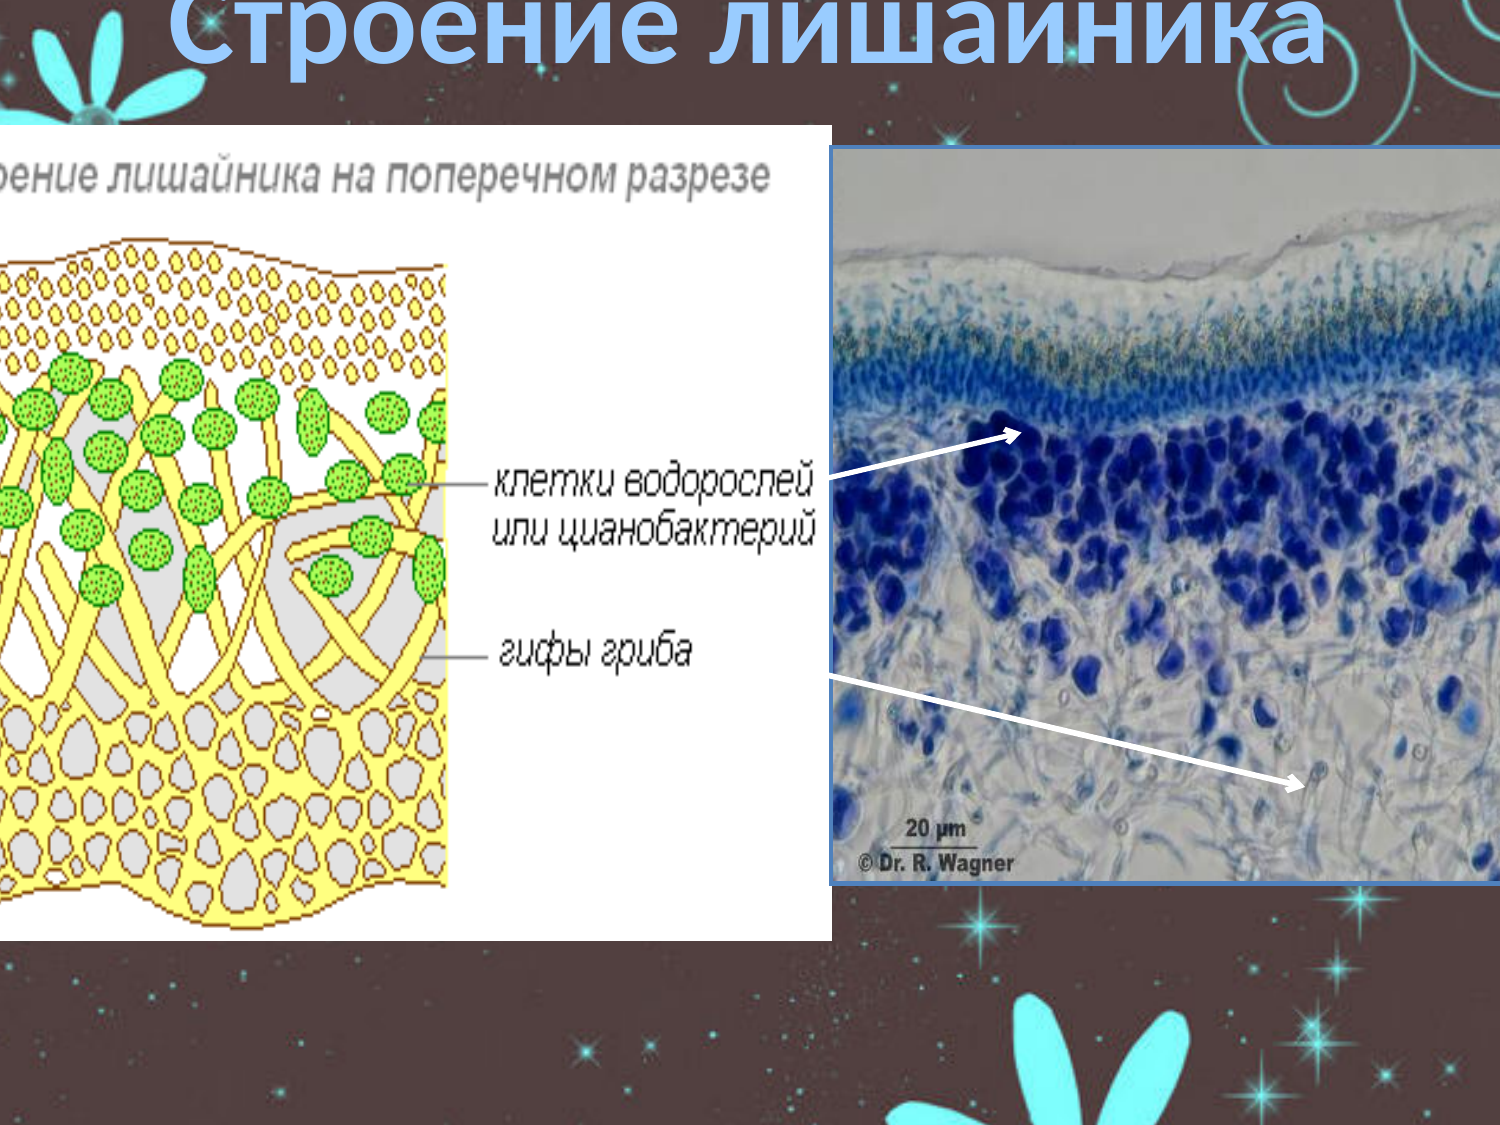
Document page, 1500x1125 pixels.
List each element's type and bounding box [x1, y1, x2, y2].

text_box [820, 432, 1022, 480]
picture [0, 0, 1500, 1125]
text_box [749, 656, 1306, 788]
